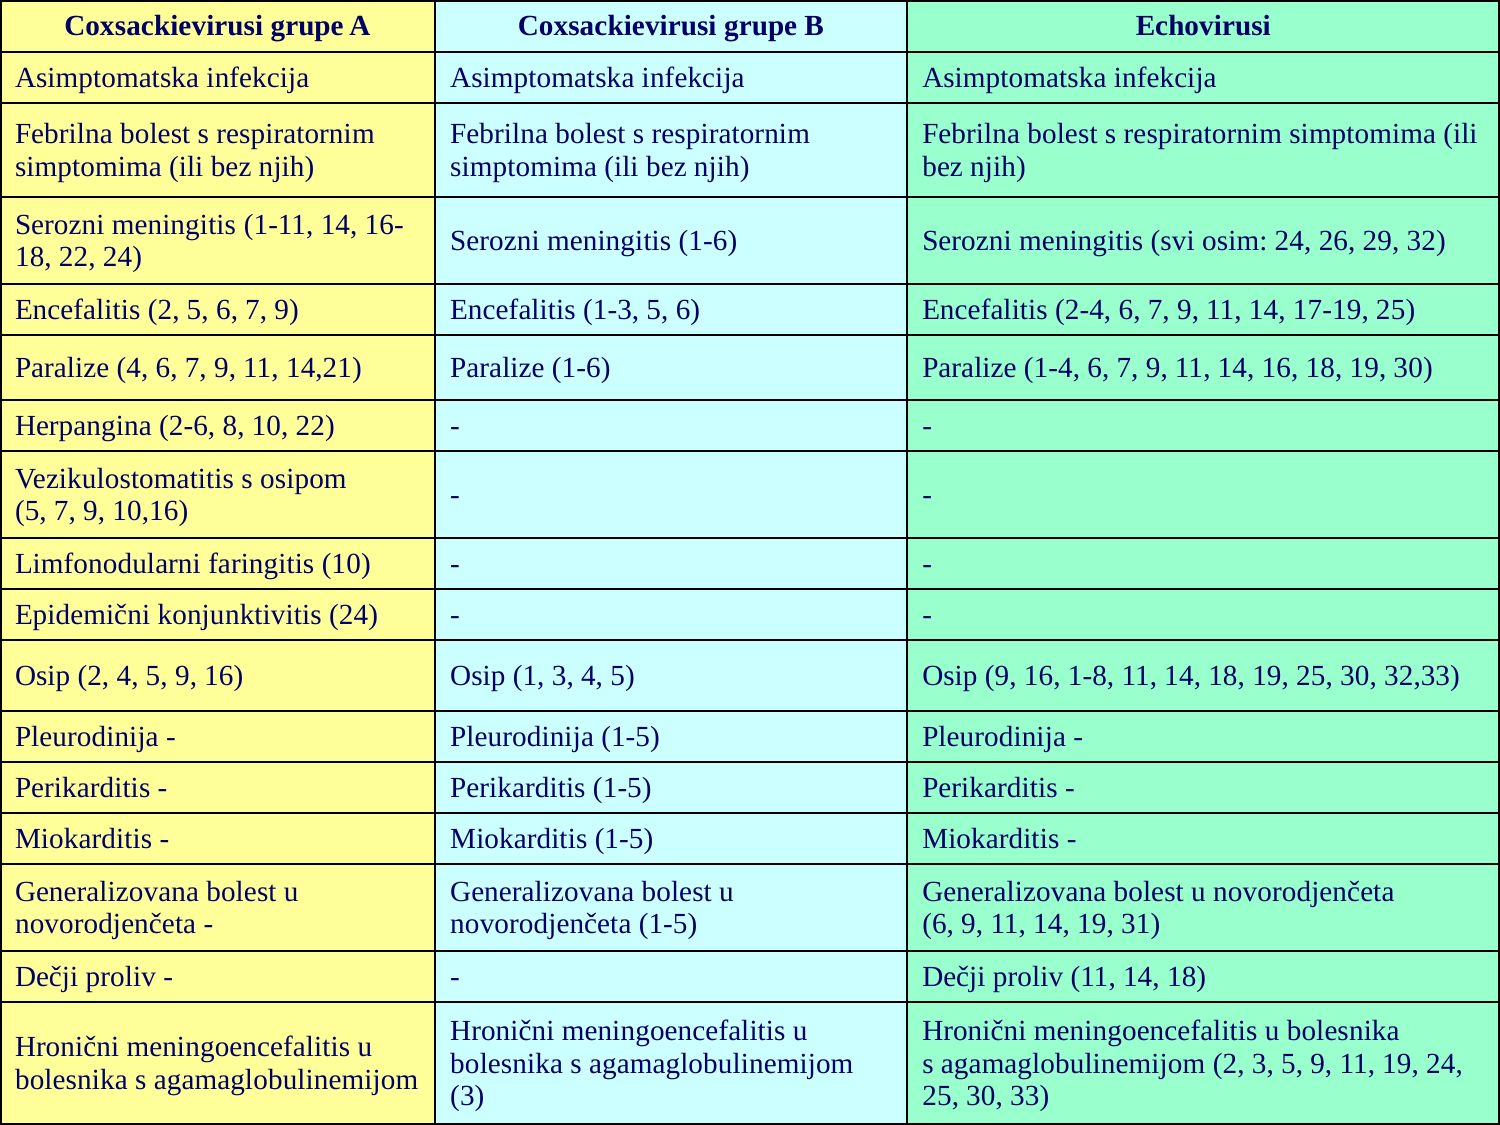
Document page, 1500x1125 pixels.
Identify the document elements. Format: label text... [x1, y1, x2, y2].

table_cell Pleurodinija - [908, 712, 1498, 761]
table_cell Asimptomatska infekcija [436, 53, 906, 102]
table_cell Encefalitis (1-3, 5, 6) [436, 285, 906, 334]
table_cell Dečji proliv (11, 14, 18) [908, 952, 1498, 1001]
table_header Coxsackievirusi grupe B [436, 2, 906, 51]
table_cell Limfonodularni faringitis (10) [2, 539, 434, 588]
table_cell - [908, 539, 1498, 588]
table_cell - [436, 452, 906, 537]
table_cell Herpangina (2-6, 8, 10, 22) [2, 401, 434, 450]
table_cell Pleurodinija - [2, 712, 434, 761]
table_cell Perikarditis (1-5) [436, 763, 906, 812]
table_cell Generalizovana bolest u novorodjenčeta (6, 9, 11, 14, 19, 31) [908, 865, 1498, 950]
table_cell Osip (9, 16, 1-8, 11, 14, 18, 19, 25, 30, 32,33) [908, 641, 1498, 710]
table_cell Osip (1, 3, 4, 5) [436, 641, 906, 710]
table_cell Generalizovana bolest u novorodjenčeta - [2, 865, 434, 950]
table_cell Miokarditis (1-5) [436, 814, 906, 863]
table_cell Serozni meningitis (1-11, 14, 16-18, 22, 24) [2, 198, 434, 283]
table_cell Epidemični konjunktivitis (24) [2, 590, 434, 639]
table_cell Febrilna bolest s respiratornim simptomima (ili bez njih) [2, 104, 434, 196]
table_cell - [908, 401, 1498, 450]
table_cell Serozni meningitis (1-6) [436, 198, 906, 283]
table_header Coxsackievirusi grupe A [2, 2, 434, 51]
table_cell Perikarditis - [2, 763, 434, 812]
table_cell Paralize (1-6) [436, 336, 906, 399]
table_cell Encefalitis (2, 5, 6, 7, 9) [2, 285, 434, 334]
table_cell - [436, 401, 906, 450]
table_cell Pleurodinija (1-5) [436, 712, 906, 761]
table_cell Asimptomatska infekcija [908, 53, 1498, 102]
table_cell Hronični meningoencefalitis u bolesnika s agamaglobulinemijom [2, 1003, 434, 1123]
table_cell - [436, 539, 906, 588]
table_cell Dečji proliv - [2, 952, 434, 1001]
table_cell Febrilna bolest s respiratornim simptomima (ili bez njih) [908, 104, 1498, 196]
table_header Echovirusi [908, 2, 1498, 51]
table_cell Hronični meningoencefalitis u bolesnika s agamaglobulinemijom (2, 3, 5, 9, 11, 19, 24, 25, 30, 33) [908, 1003, 1498, 1123]
table_cell Paralize (1-4, 6, 7, 9, 11, 14, 16, 18, 19, 30) [908, 336, 1498, 399]
table_cell - [908, 590, 1498, 639]
table_cell Perikarditis - [908, 763, 1498, 812]
table_cell - [908, 452, 1498, 537]
table_cell Encefalitis (2-4, 6, 7, 9, 11, 14, 17-19, 25) [908, 285, 1498, 334]
table_cell Generalizovana bolest u novorodjenčeta (1-5) [436, 865, 906, 950]
table_cell Serozni meningitis (svi osim: 24, 26, 29, 32) [908, 198, 1498, 283]
table_cell Vezikulostomatitis s osipom (5, 7, 9, 10,16) [2, 452, 434, 537]
table_cell - [436, 590, 906, 639]
table_cell Osip (2, 4, 5, 9, 16) [2, 641, 434, 710]
table_cell Asimptomatska infekcija [2, 53, 434, 102]
table_cell Febrilna bolest s respiratornim simptomima (ili bez njih) [436, 104, 906, 196]
table_cell Hronični meningoencefalitis u bolesnika s agamaglobulinemijom (3) [436, 1003, 906, 1123]
table_cell Miokarditis - [2, 814, 434, 863]
table_cell Paralize (4, 6, 7, 9, 11, 14,21) [2, 336, 434, 399]
table_cell Miokarditis - [908, 814, 1498, 863]
table_cell - [436, 952, 906, 1001]
